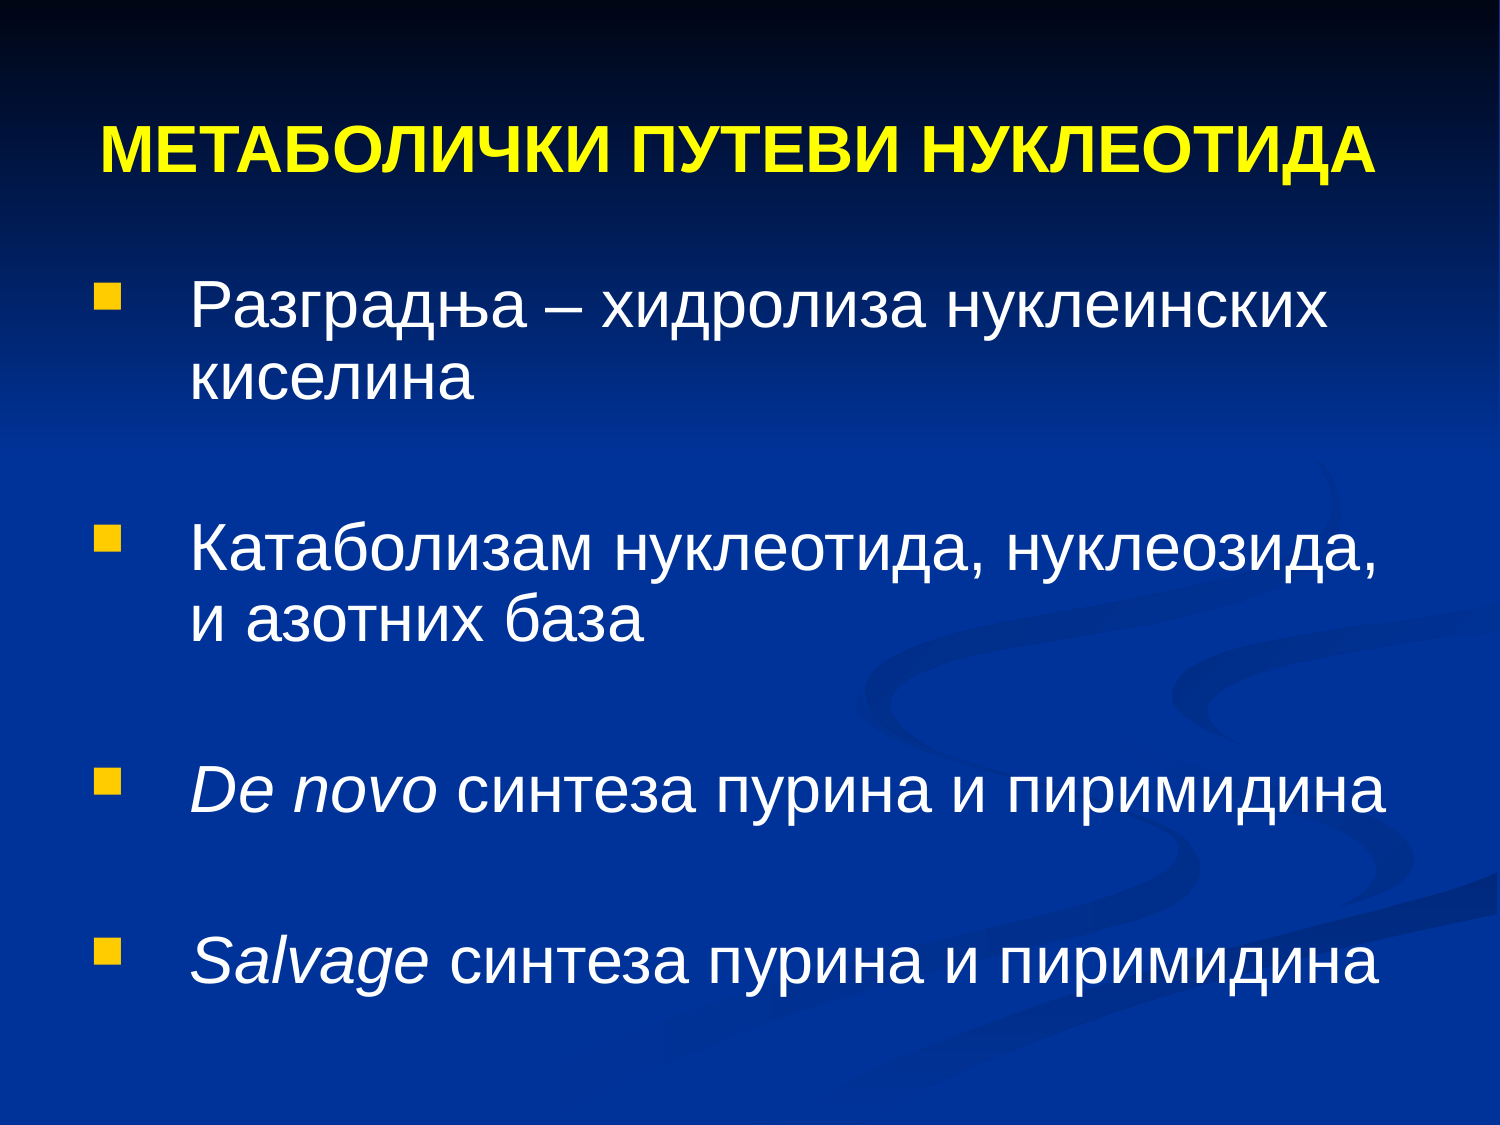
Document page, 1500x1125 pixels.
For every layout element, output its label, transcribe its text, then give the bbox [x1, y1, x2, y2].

list Разградња – хидролиза нуклеинских киселина Катаболизам нуклеотида, нуклеозида, и азотних база De novо синтеза пурина и пиримидина Salvаge синтеза пурина и пиримидина [74, 262, 1426, 1071]
title МЕТАБОЛИЧКИ ПУТЕВИ НУКЛЕОТИДА [74, 44, 1426, 233]
